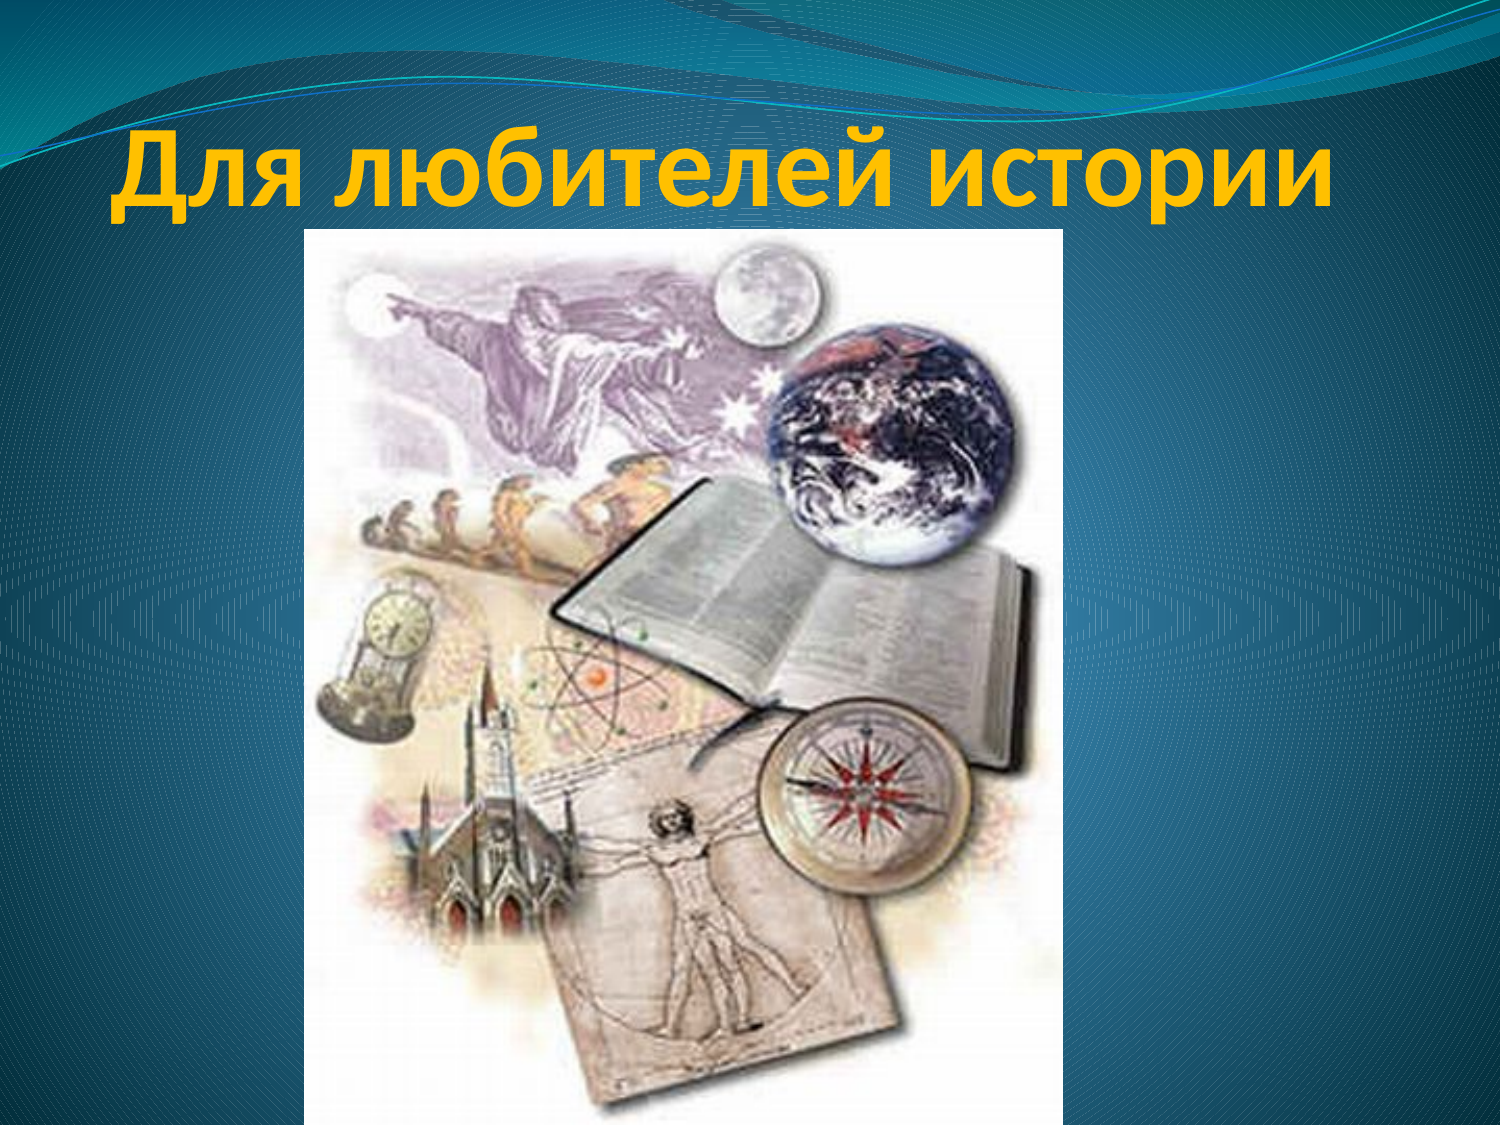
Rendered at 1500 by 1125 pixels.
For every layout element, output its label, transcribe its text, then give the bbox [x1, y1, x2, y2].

title Для любителей истории [82, 0, 1370, 230]
picture [304, 228, 1064, 1125]
